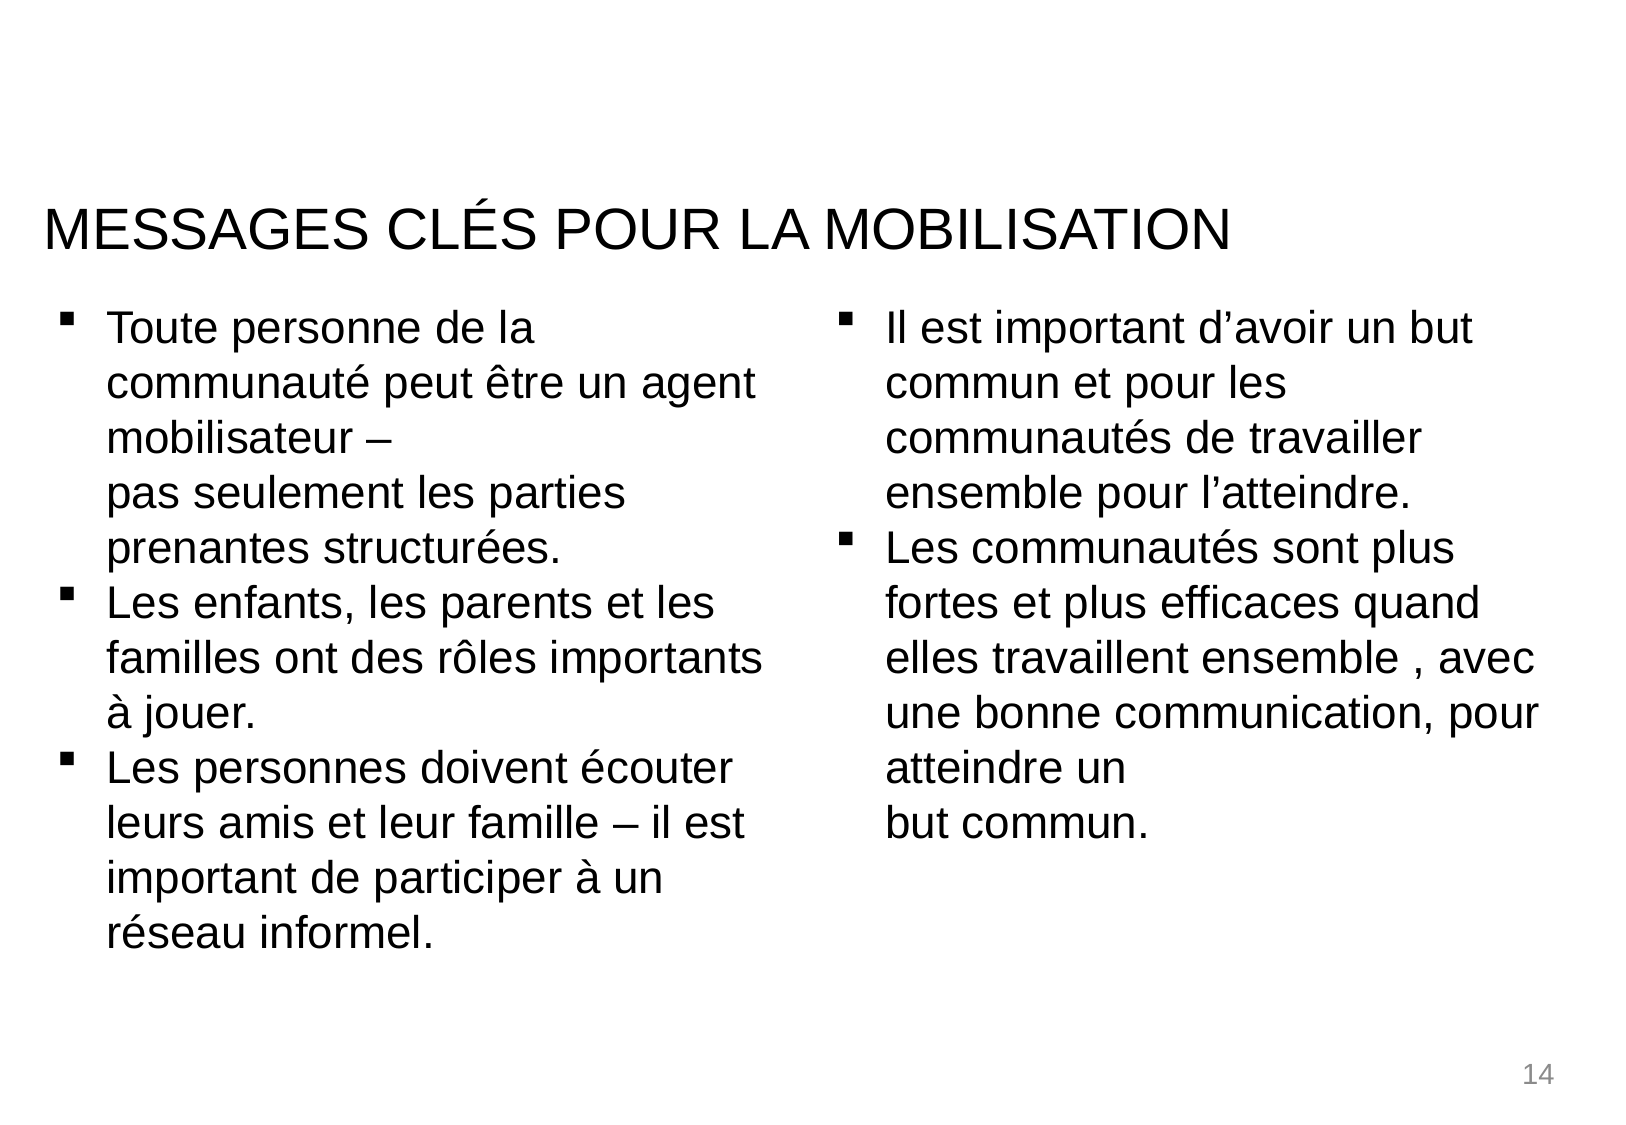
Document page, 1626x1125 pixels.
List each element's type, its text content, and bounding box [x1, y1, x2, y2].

list Toute personne de la communauté peut être un agent mobilisateur – pas seulement les parties prenantes structurées. Les enfants, les parents et les familles ont des rôles importants à jouer. Les personnes doivent écouter leurs amis et leur famille – il est important de participer à un réseau informel. [43, 297, 803, 1014]
list Il est important d’avoir un but commun et pour les communautés de travailler ensemble pour l’atteindre. Les communautés sont plus fortes et plus efficaces quand elles travaillent ensemble , avec une bonne communication, pour atteindre un but commun. [822, 297, 1570, 1014]
slide_number 14 [1147, 1042, 1570, 1103]
title Messages clés pour la mobilisation [43, 59, 1570, 270]
